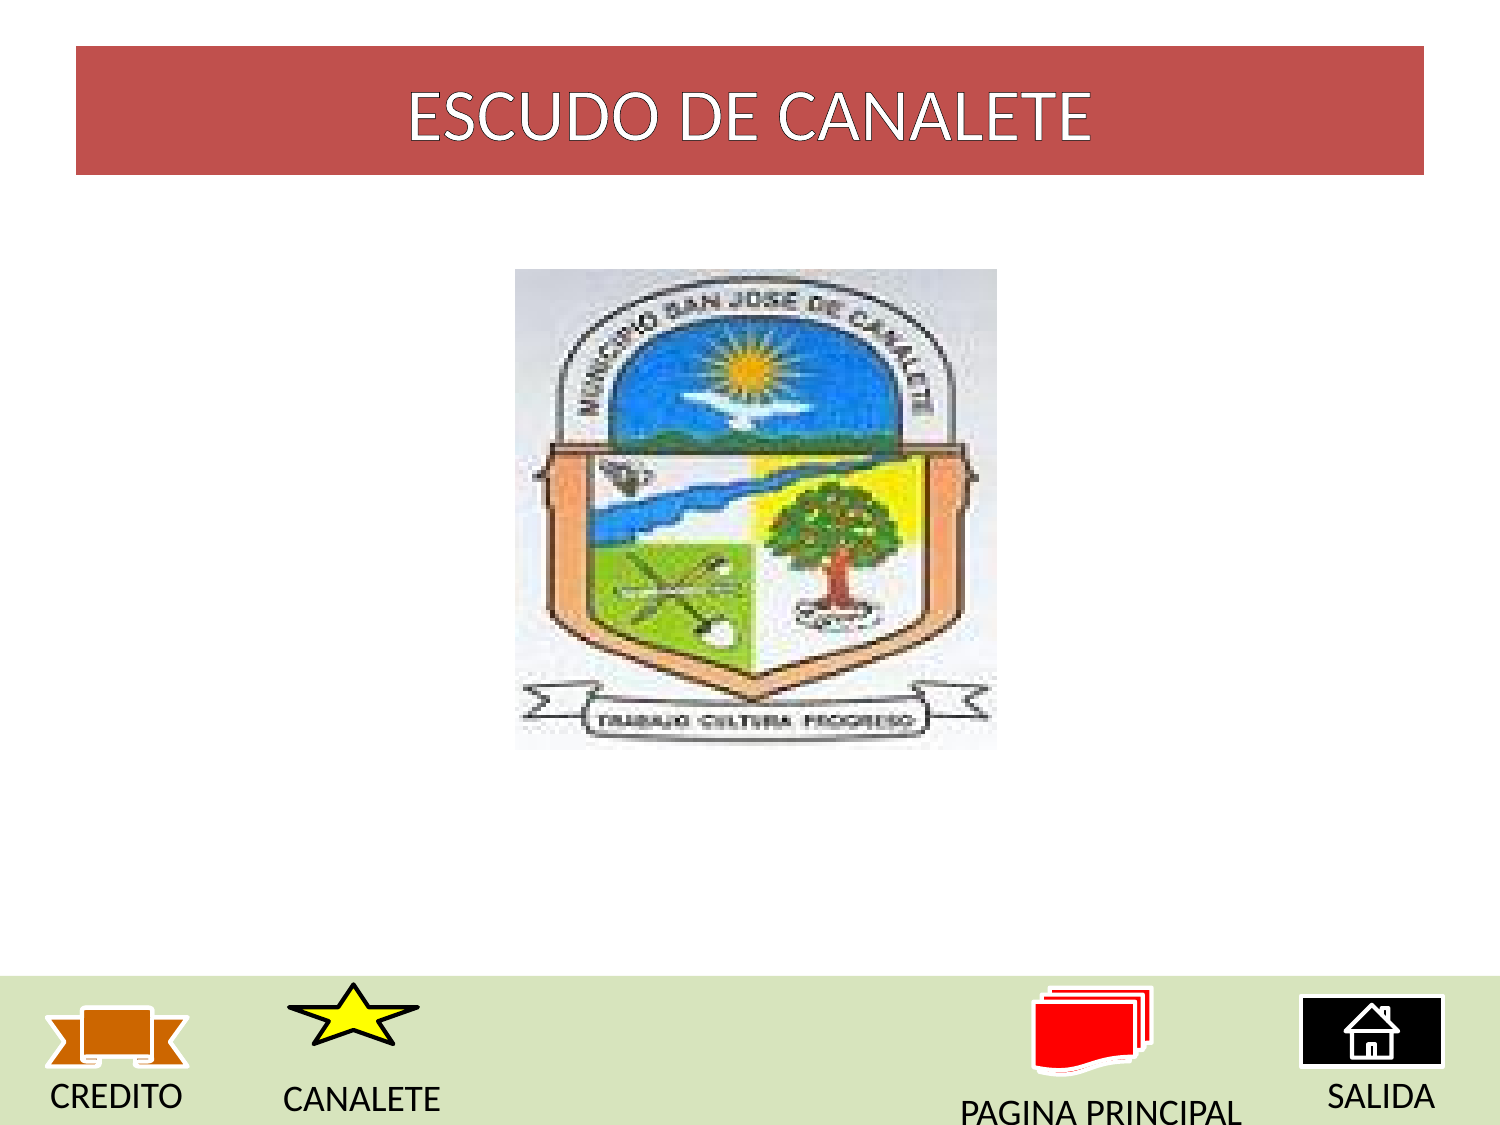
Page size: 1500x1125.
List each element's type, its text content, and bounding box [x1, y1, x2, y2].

text_box SALIDA [1312, 1063, 1465, 1123]
text_box PAGINA PRINCIPAL [945, 1080, 1274, 1125]
text_box [1299, 994, 1445, 1069]
picture [515, 269, 997, 751]
text_box [1355, 1033, 1389, 1055]
text_box [0, 974, 1500, 1125]
text_box [286, 982, 420, 1047]
title ESCUDO DE CANALETE [75, 45, 1425, 176]
text_box [45, 1005, 190, 1069]
text_box CANALETE [246, 1066, 479, 1125]
text_box CREDITO [35, 1063, 235, 1123]
text_box [1036, 1059, 1132, 1077]
text_box [1031, 985, 1154, 1073]
